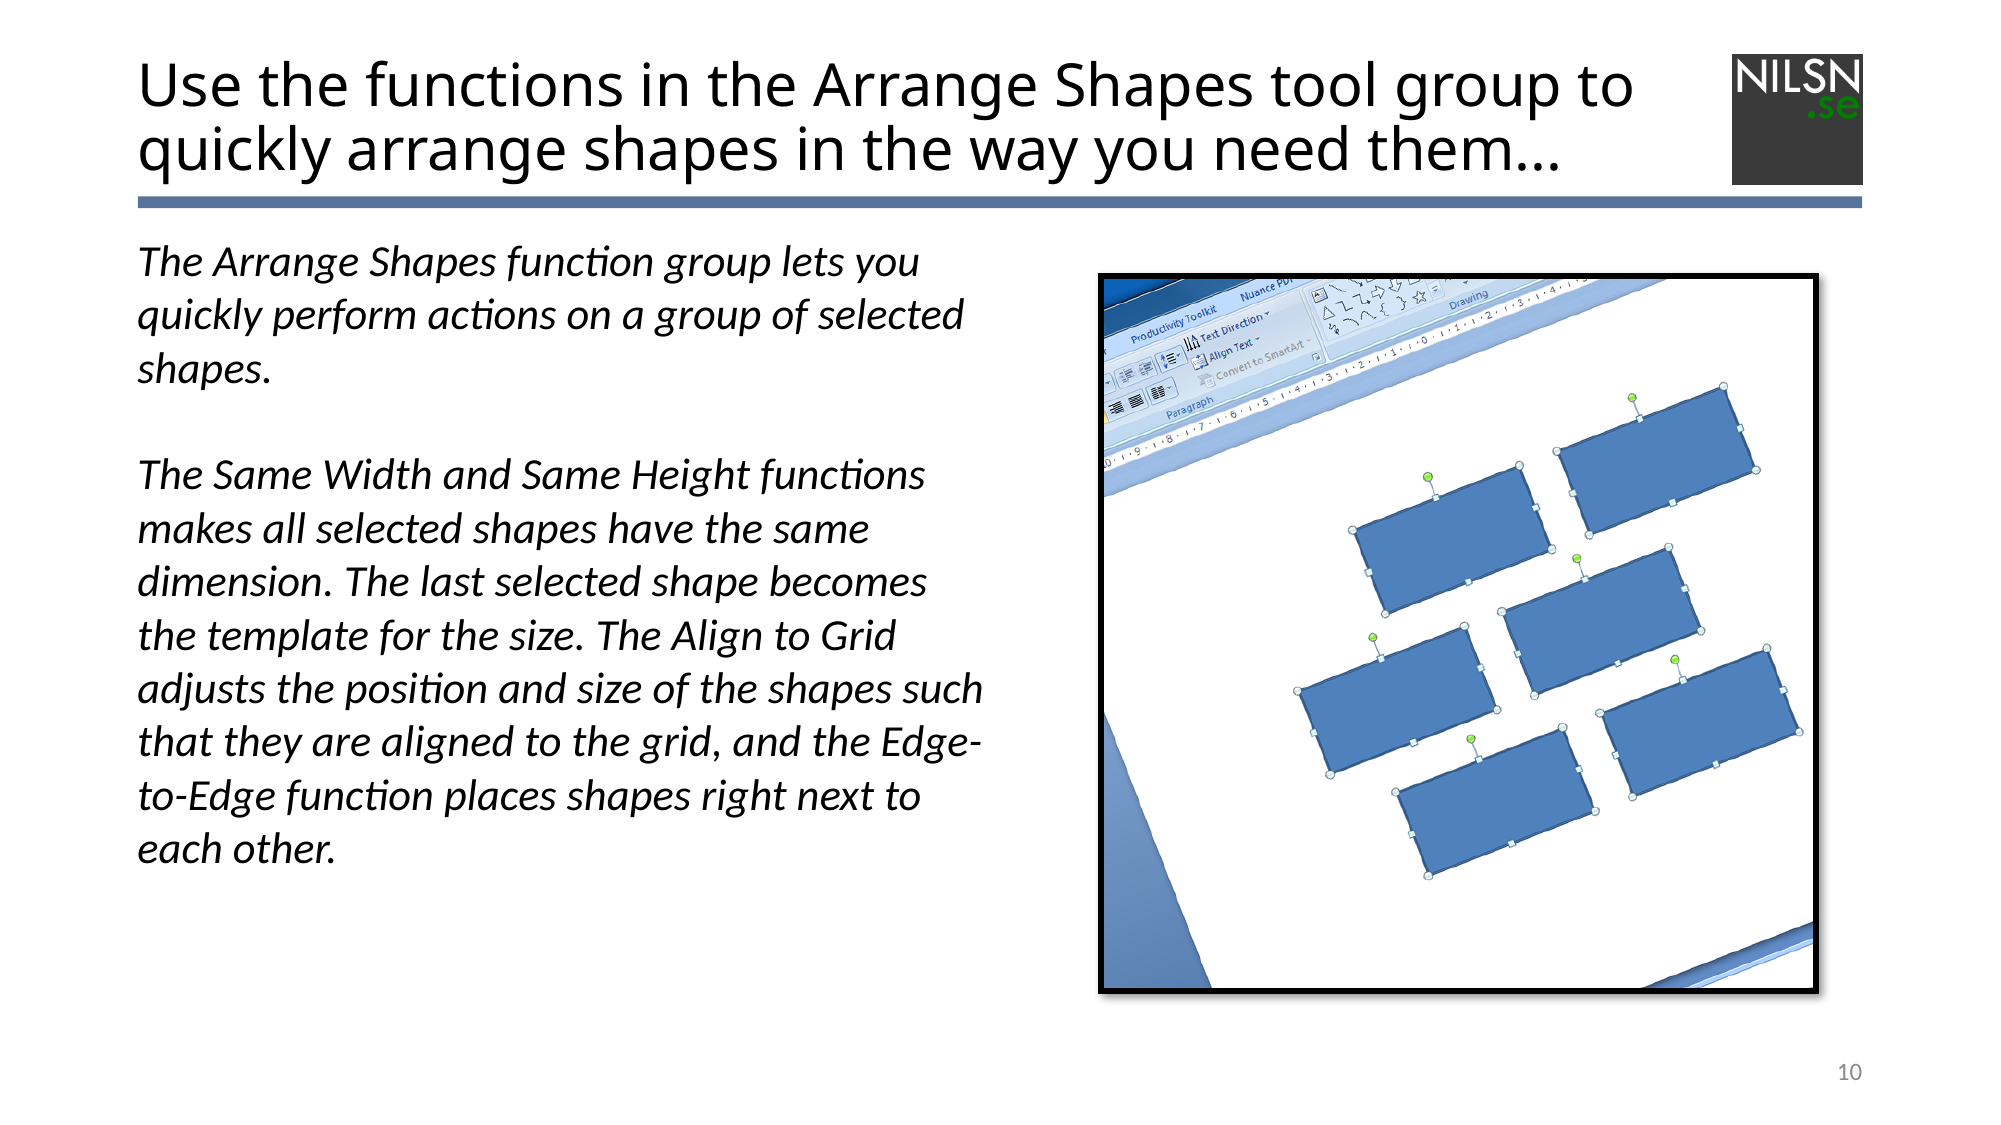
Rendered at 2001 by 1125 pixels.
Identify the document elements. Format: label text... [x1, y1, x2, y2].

list The Arrange Shapes function group lets you quickly perform actions on a group of selected shapes. The Same Width and Same Height functions makes all selected shapes have the same dimension. The last selected shape becomes the template for the size. The Align to Grid adjusts the position and size of the shapes such that they are aligned to the grid, and the Edge-to-Edge function places shapes right next to each other. [137, 231, 988, 1012]
picture [1732, 54, 1863, 185]
slide_number 10 [1412, 1046, 1863, 1094]
title Use the functions in the Arrange Shapes tool group to quickly arrange shapes in the way you need them... [137, 54, 1697, 185]
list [1103, 279, 1813, 988]
